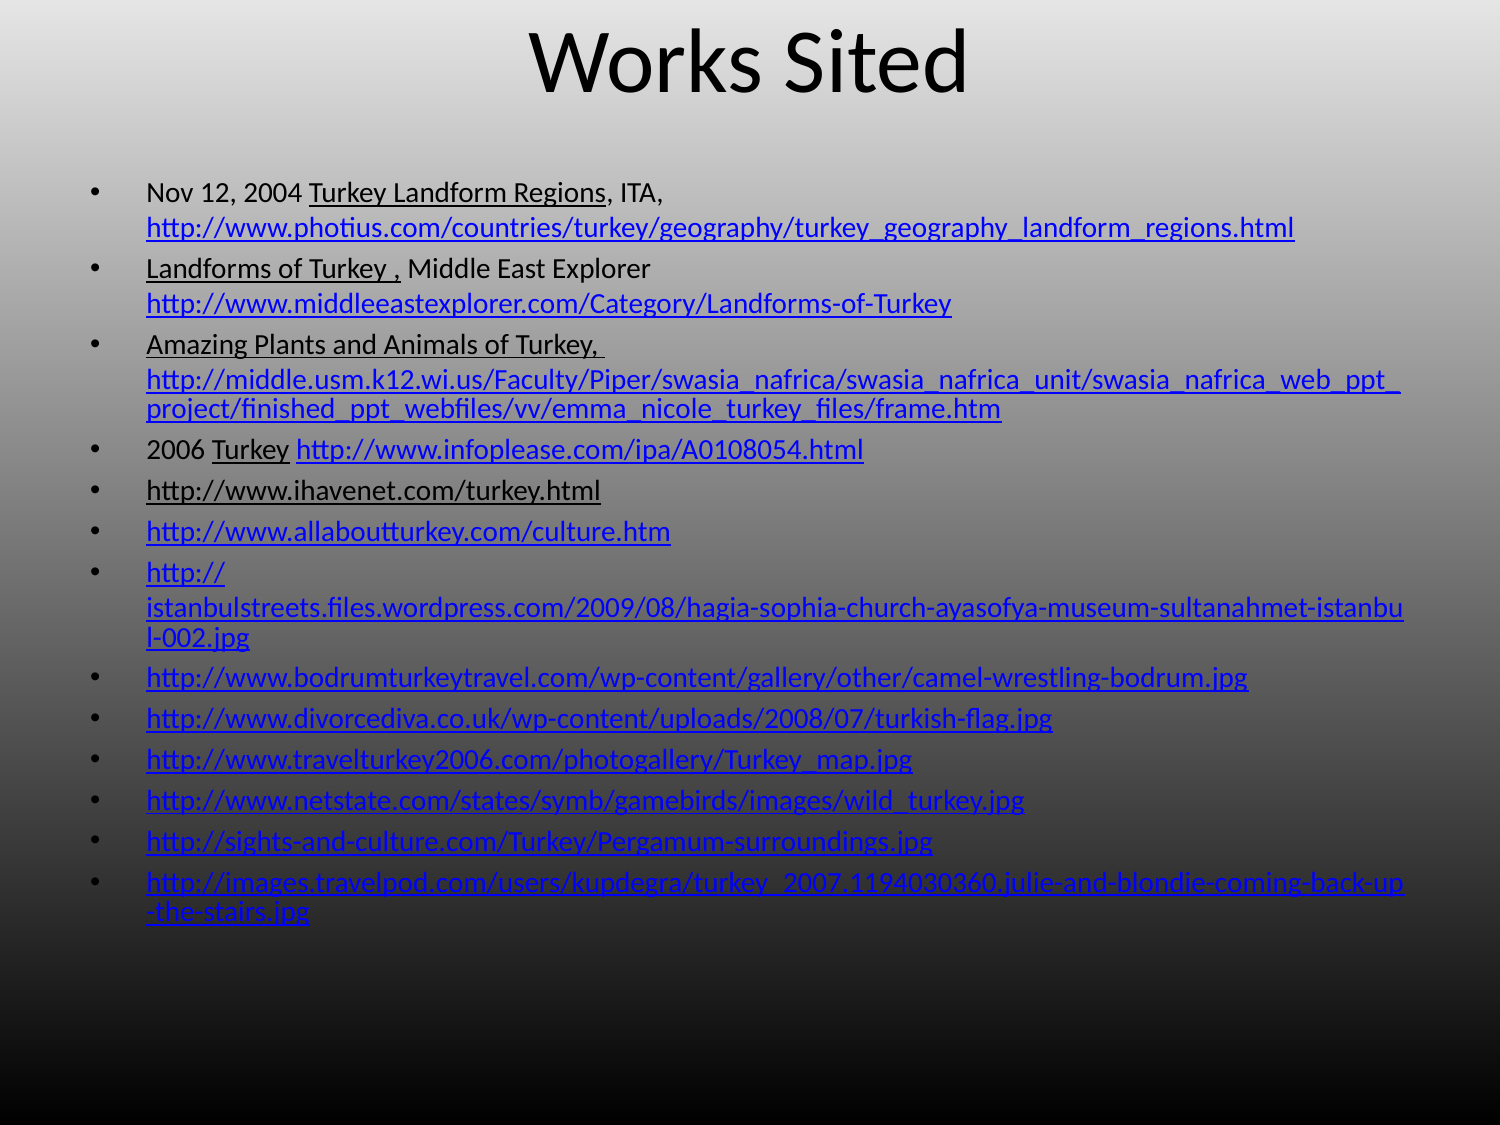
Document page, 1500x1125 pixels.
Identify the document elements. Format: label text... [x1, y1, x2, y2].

list Nov 12, 2004 Turkey Landform Regions, ITA, http://www.photius.com/countries/turkey/geography/turkey_geography_landform_regions.html Landforms of Turkey , Middle East Explorer http://www.middleeastexplorer.com/Category/Landforms-of-Turkey Amazing Plants and Animals of Turkey, http://middle.usm.k12.wi.us/Faculty/Piper/swasia_nafrica/swasia_nafrica_unit/swasia_nafrica_web_ppt_project/finished_ppt_webfiles/vv/emma_nicole_turkey_files/frame.htm 2006 Turkey http://www.infoplease.com/ipa/A0108054.html http://www.ihavenet.com/turkey.html http://www.allaboutturkey.com/culture.htm http://istanbulstreets.files.wordpress.com/2009/08/hagia-sophia-church-ayasofya-museum-sultanahmet-istanbul-002.jpg http://www.bodrumturkeytravel.com/wp-content/gallery/other/camel-wrestling-bodrum.jpg http://www.divorcediva.co.uk/wp-content/uploads/2008/07/turkish-flag.jpg http://www.travelturkey2006.com/photogallery/Turkey_map.jpg http://www.netstate.com/states/symb/gamebirds/images/wild_turkey.jpg http://sights-and-culture.com/Turkey/Pergamum-surroundings.jpg http://images.travelpod.com/users/kupdegra/turkey_2007.1194030360.julie-and-blondie-coming-back-up-the-stairs.jpg [75, 125, 1425, 1088]
title Works Sited [75, 0, 1425, 125]
